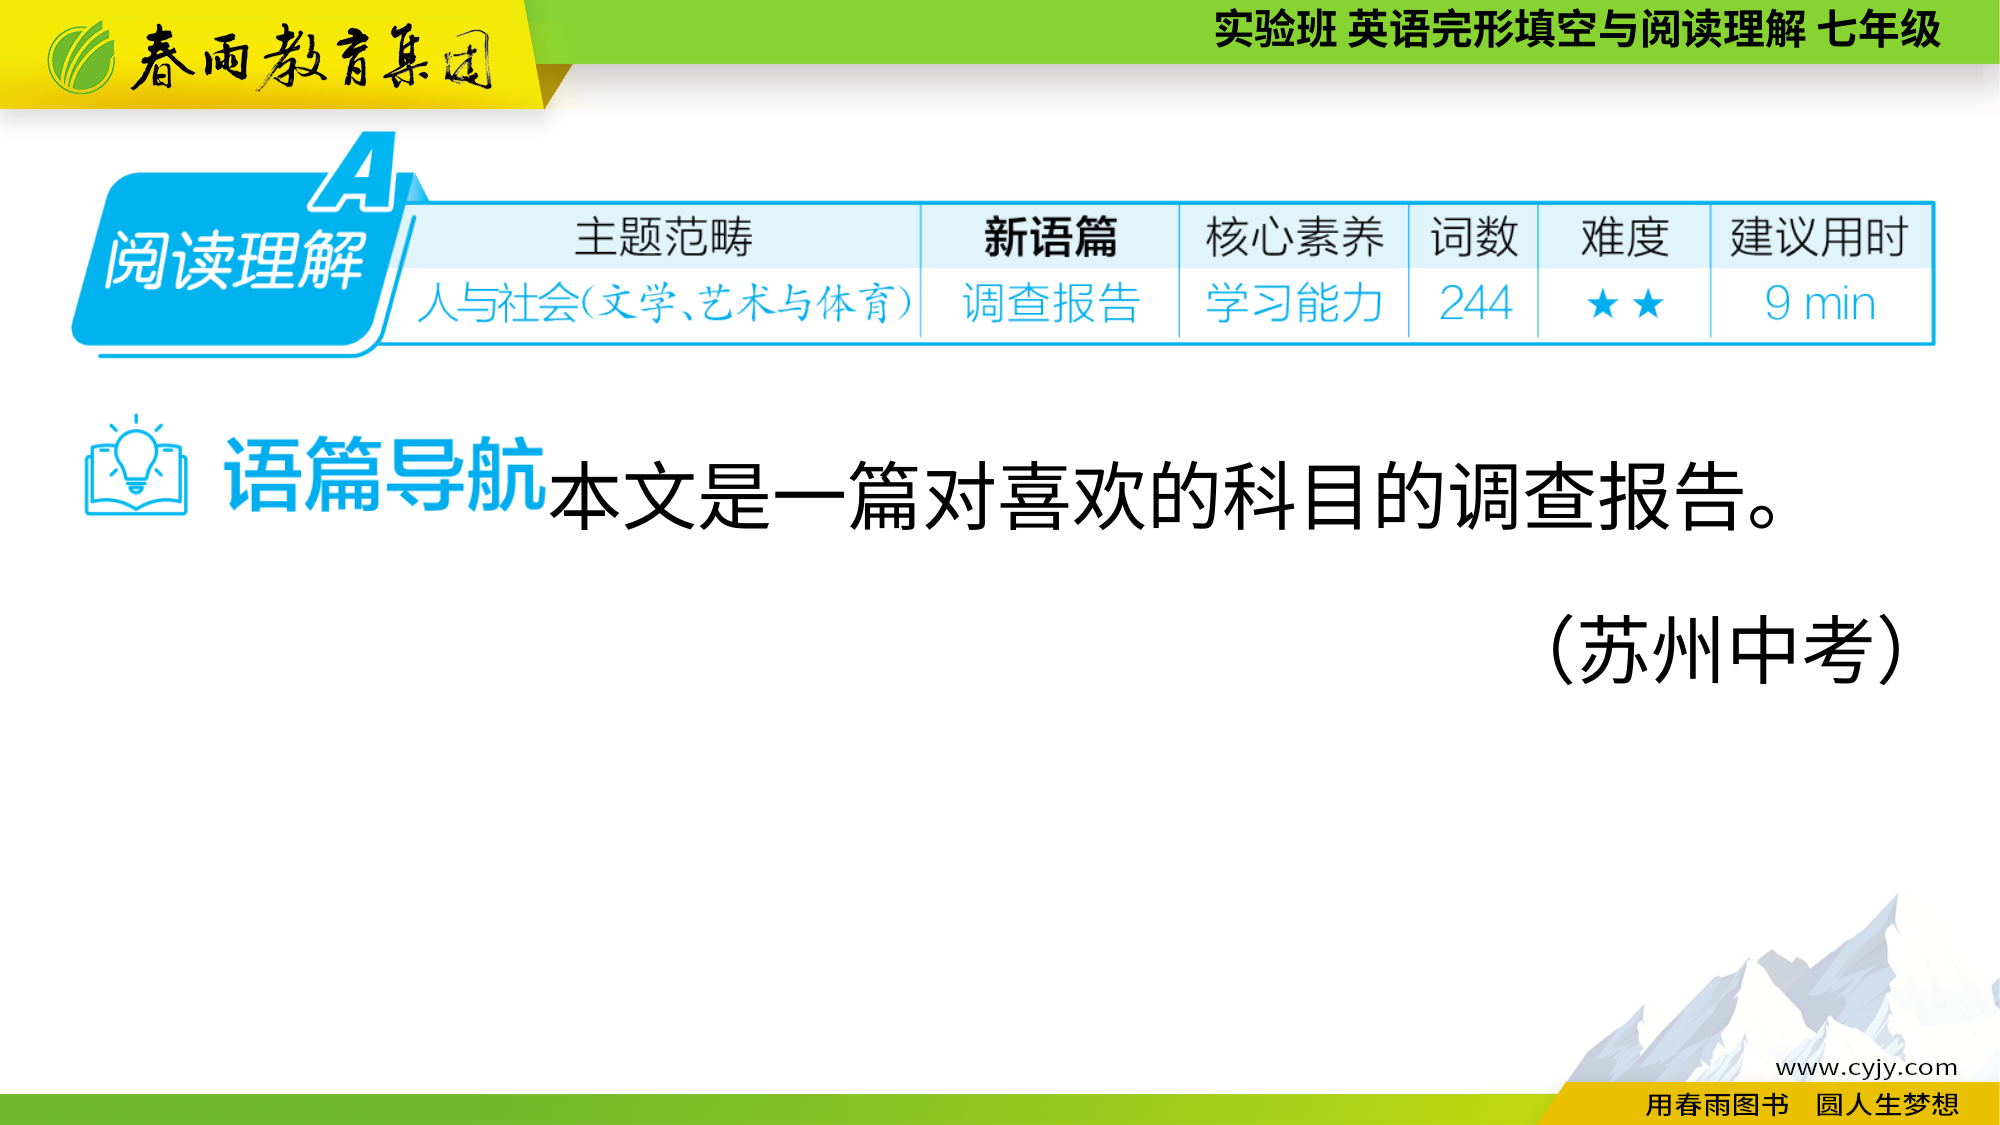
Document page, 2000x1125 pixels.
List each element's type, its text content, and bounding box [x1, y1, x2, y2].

text_box （苏州中考） [1058, 550, 1967, 701]
text_box 本文是一篇对喜欢的科目的调查报告。 [59, 397, 1944, 548]
picture [0, 0, 2000, 1125]
